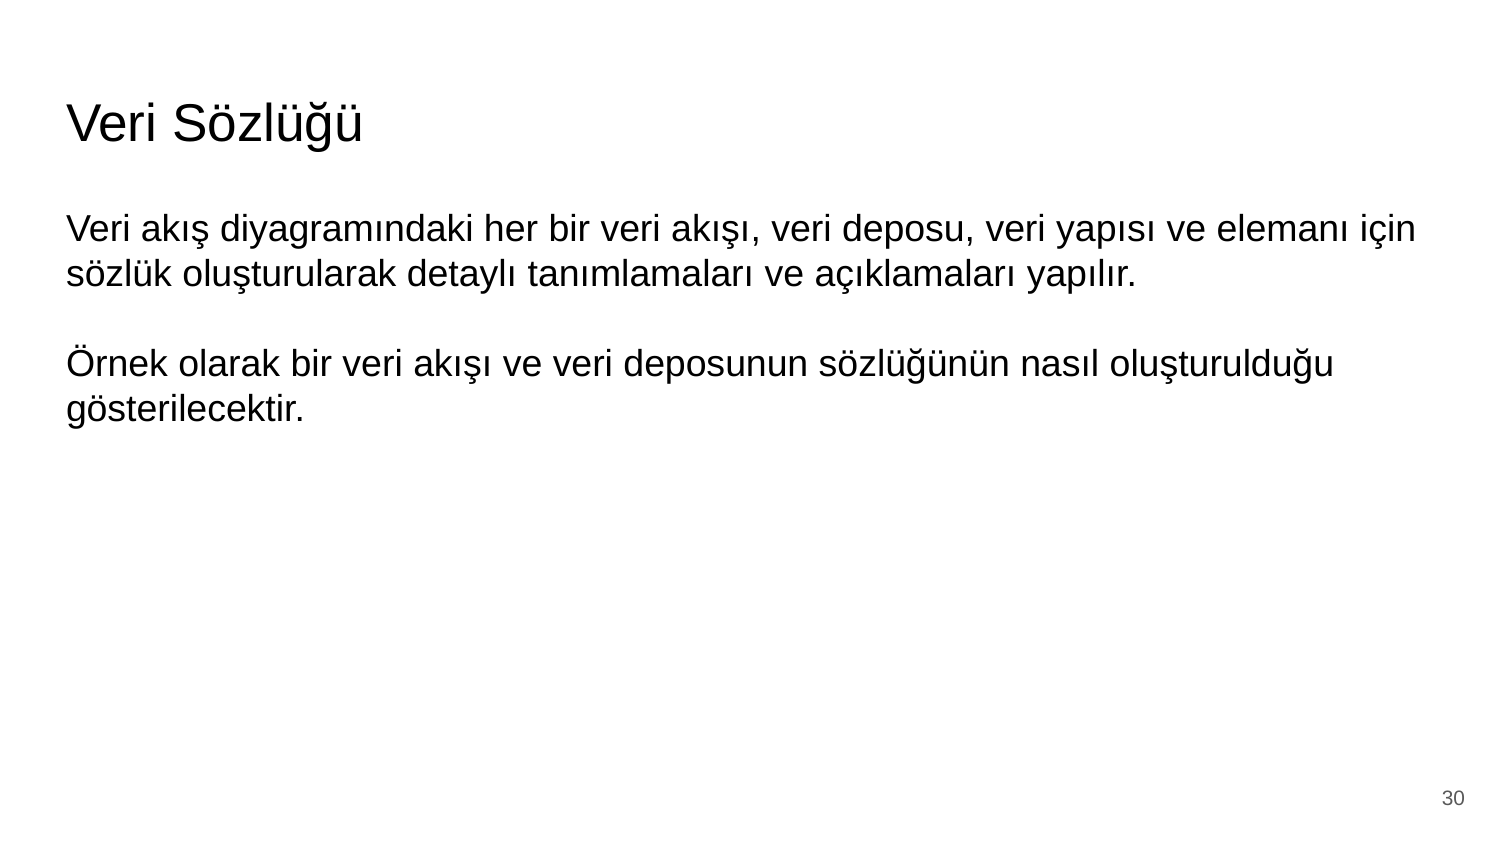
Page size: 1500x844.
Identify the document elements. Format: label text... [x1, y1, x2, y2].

title Veri Sözlüğü [51, 72, 1449, 167]
slide_number 30 [1389, 764, 1480, 830]
list Veri akış diyagramındaki her bir veri akışı, veri deposu, veri yapısı ve elemanı için sözlük oluşturularak detaylı tanımlamaları ve açıklamaları yapılır. Örnek olarak bir veri akışı ve veri deposunun sözlüğünün nasıl oluşturulduğu gösterilecektir. [51, 189, 1449, 750]
